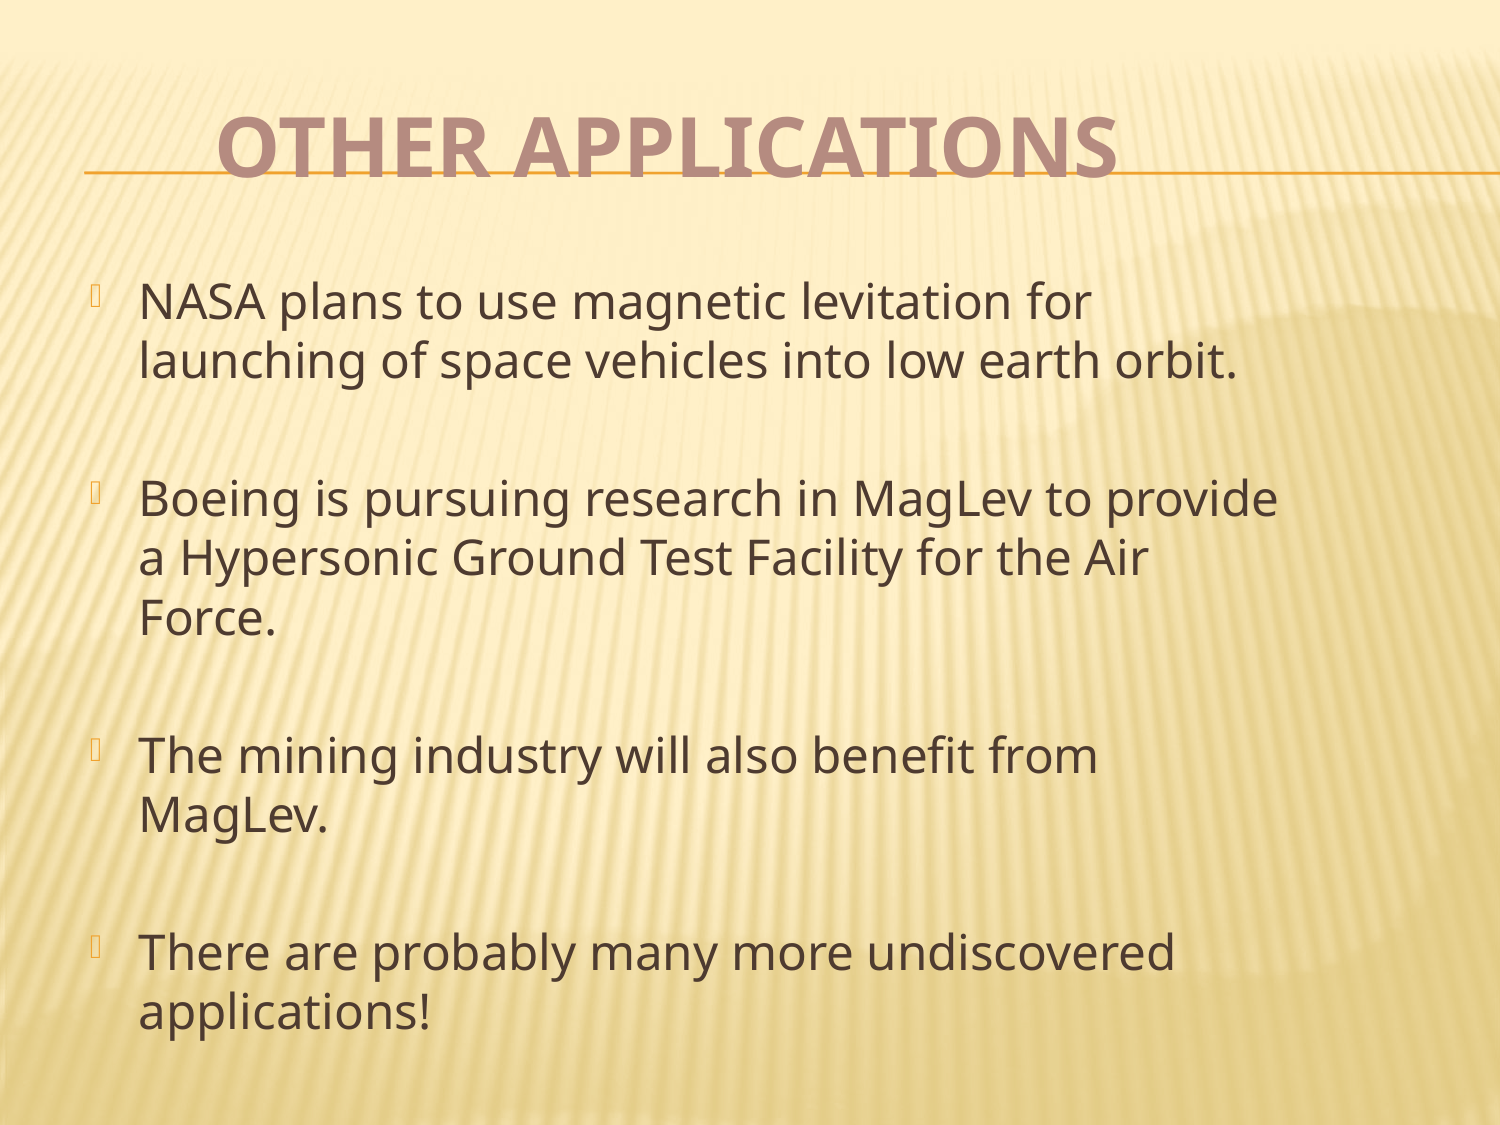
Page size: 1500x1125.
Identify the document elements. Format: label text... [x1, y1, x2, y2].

list NASA plans to use magnetic levitation for launching of space vehicles into low earth orbit. Boeing is pursuing research in MagLev to provide a Hypersonic Ground Test Facility for the Air Force. The mining industry will also benefit from MagLev. There are probably many more undiscovered applications! [75, 262, 1300, 1062]
title Other Applications [50, 75, 1475, 213]
